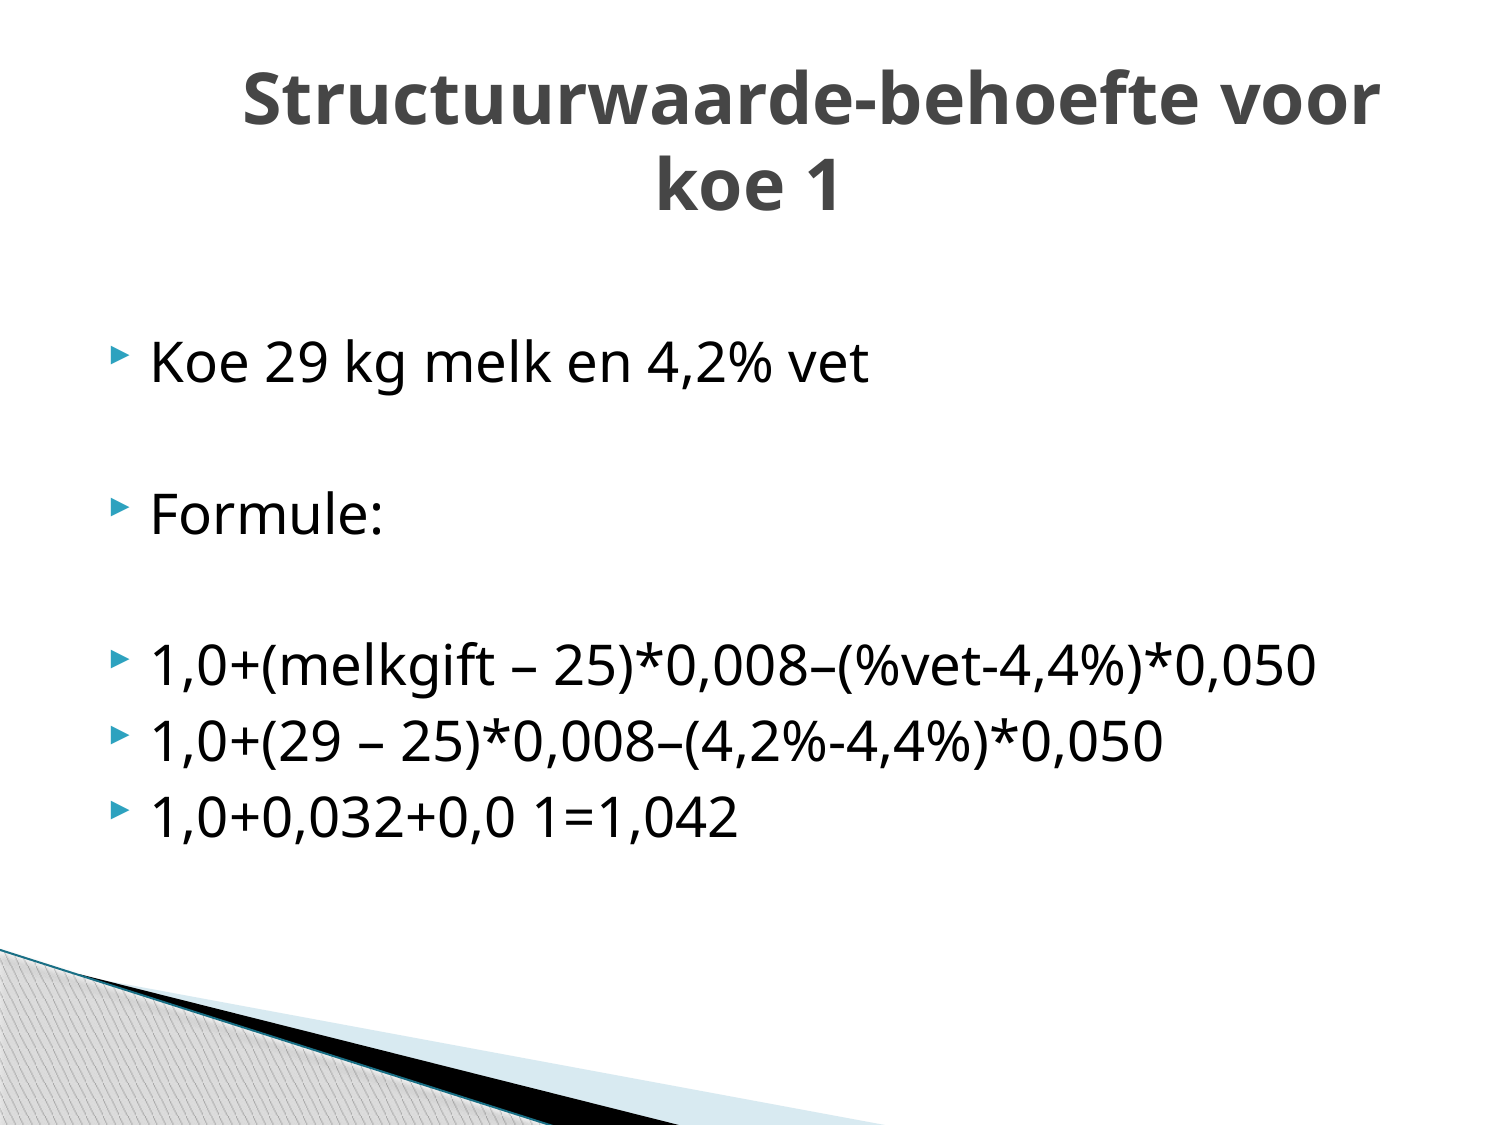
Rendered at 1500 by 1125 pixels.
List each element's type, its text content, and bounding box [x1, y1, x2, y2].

list Koe 29 kg melk en 4,2% vet Formule: 1,0+(melkgift – 25)*0,008–(%vet-4,4%)*0,050 1,0+(29 – 25)*0,008–(4,2%-4,4%)*0,050 1,0+0,032+0,0 1=1,042 [75, 243, 1425, 986]
title Structuurwaarde-behoefte voor koe 1 [75, 45, 1425, 233]
